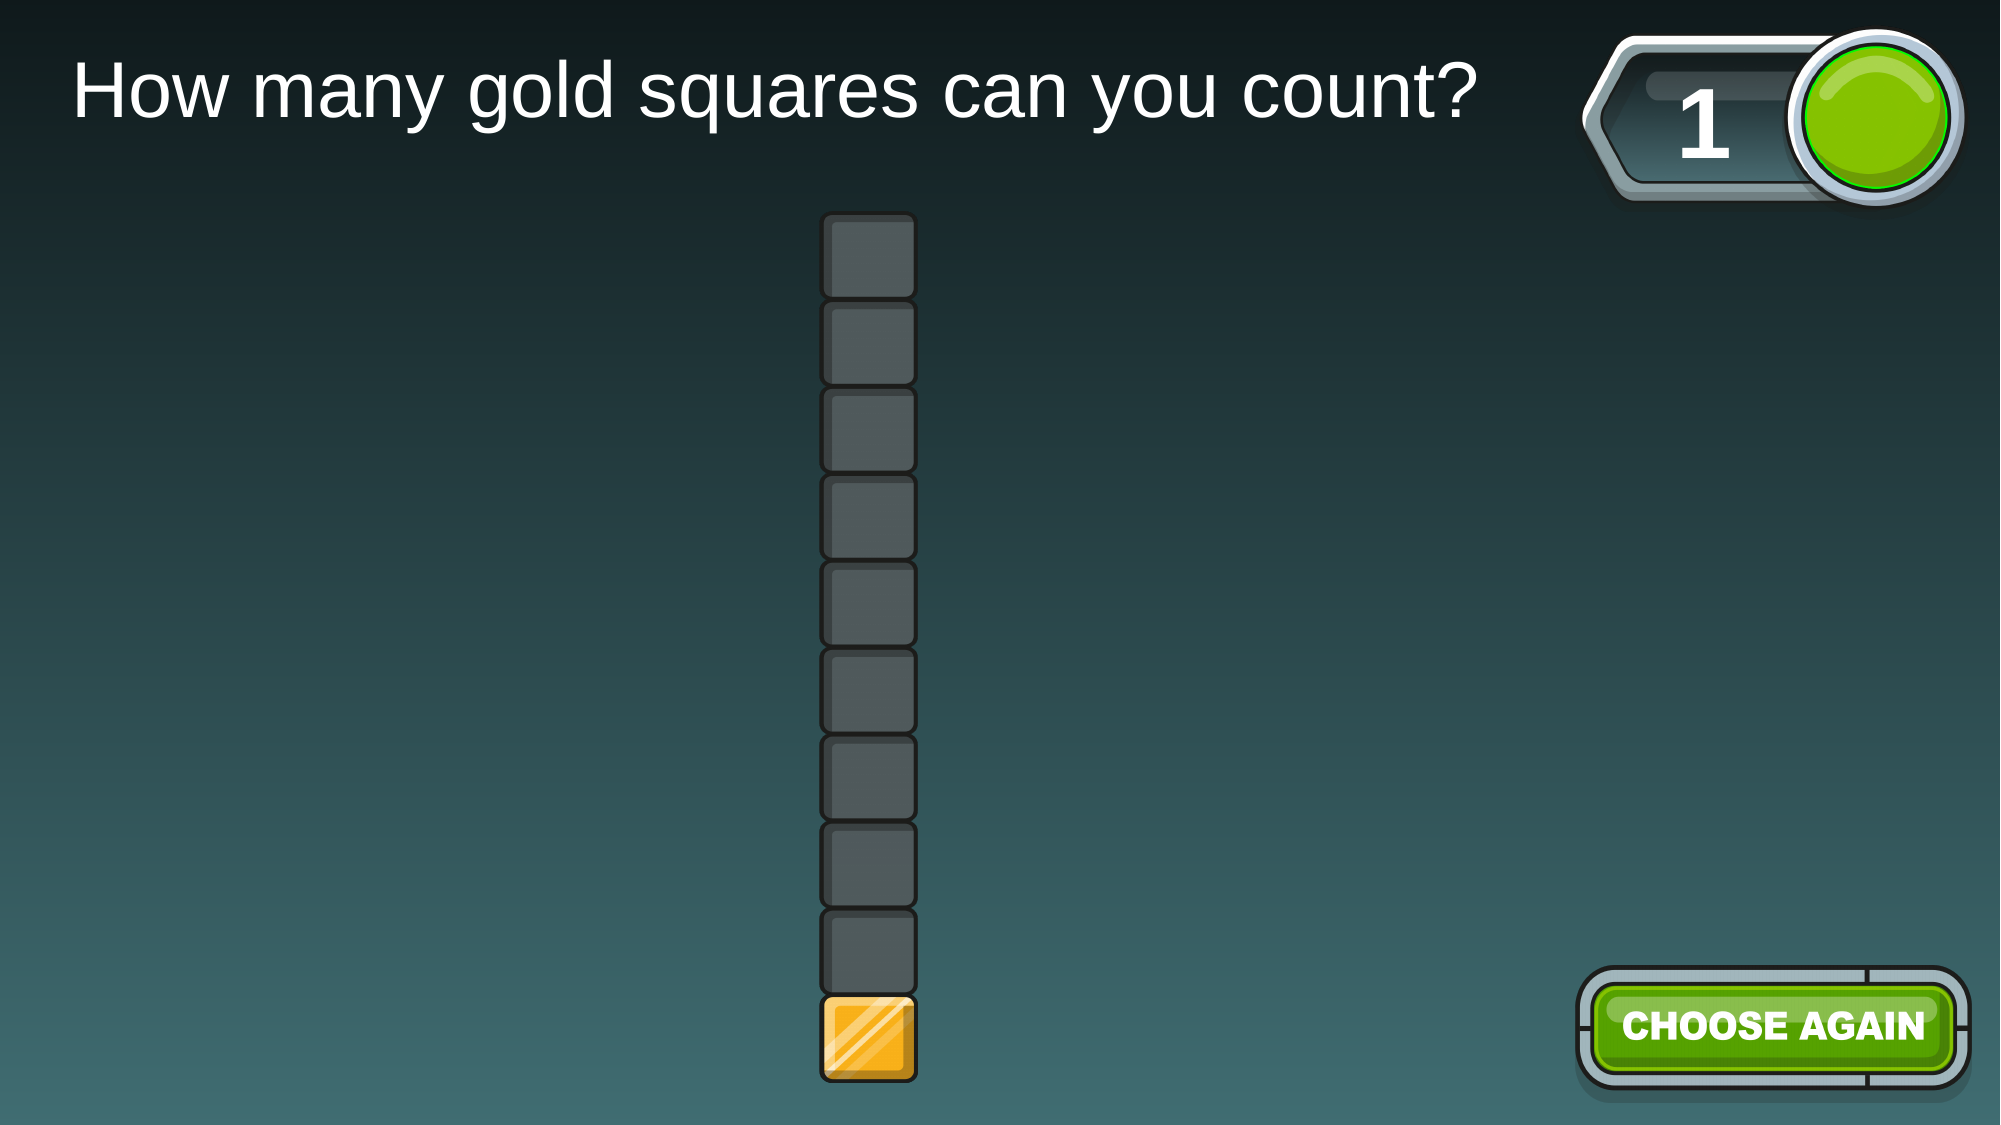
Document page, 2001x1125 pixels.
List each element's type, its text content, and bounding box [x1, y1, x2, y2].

picture [819, 210, 919, 1083]
picture [1575, 25, 1971, 221]
picture [1575, 965, 1972, 1104]
text_box How many gold squares can you count? [56, 30, 1553, 150]
